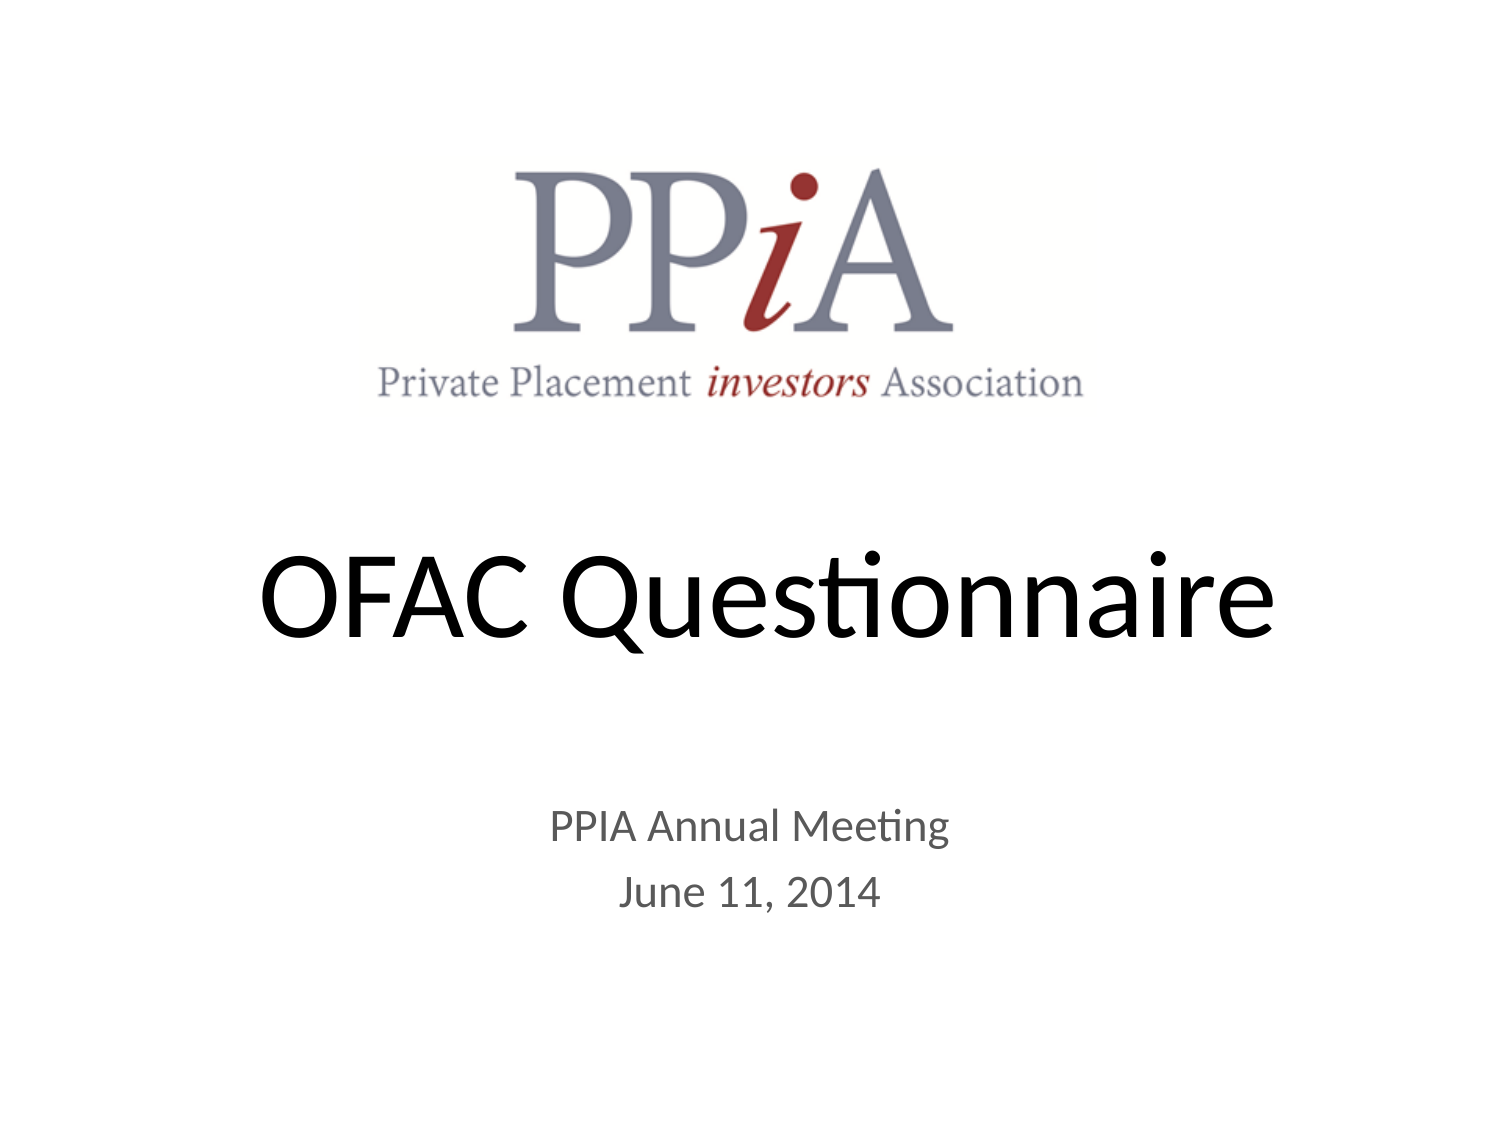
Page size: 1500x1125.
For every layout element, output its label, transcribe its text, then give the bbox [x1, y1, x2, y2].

title OFAC Questionnaire [150, 450, 1388, 725]
picture [337, 137, 1098, 435]
subtitle PPIA Annual Meeting June 11, 2014 [225, 787, 1275, 925]
